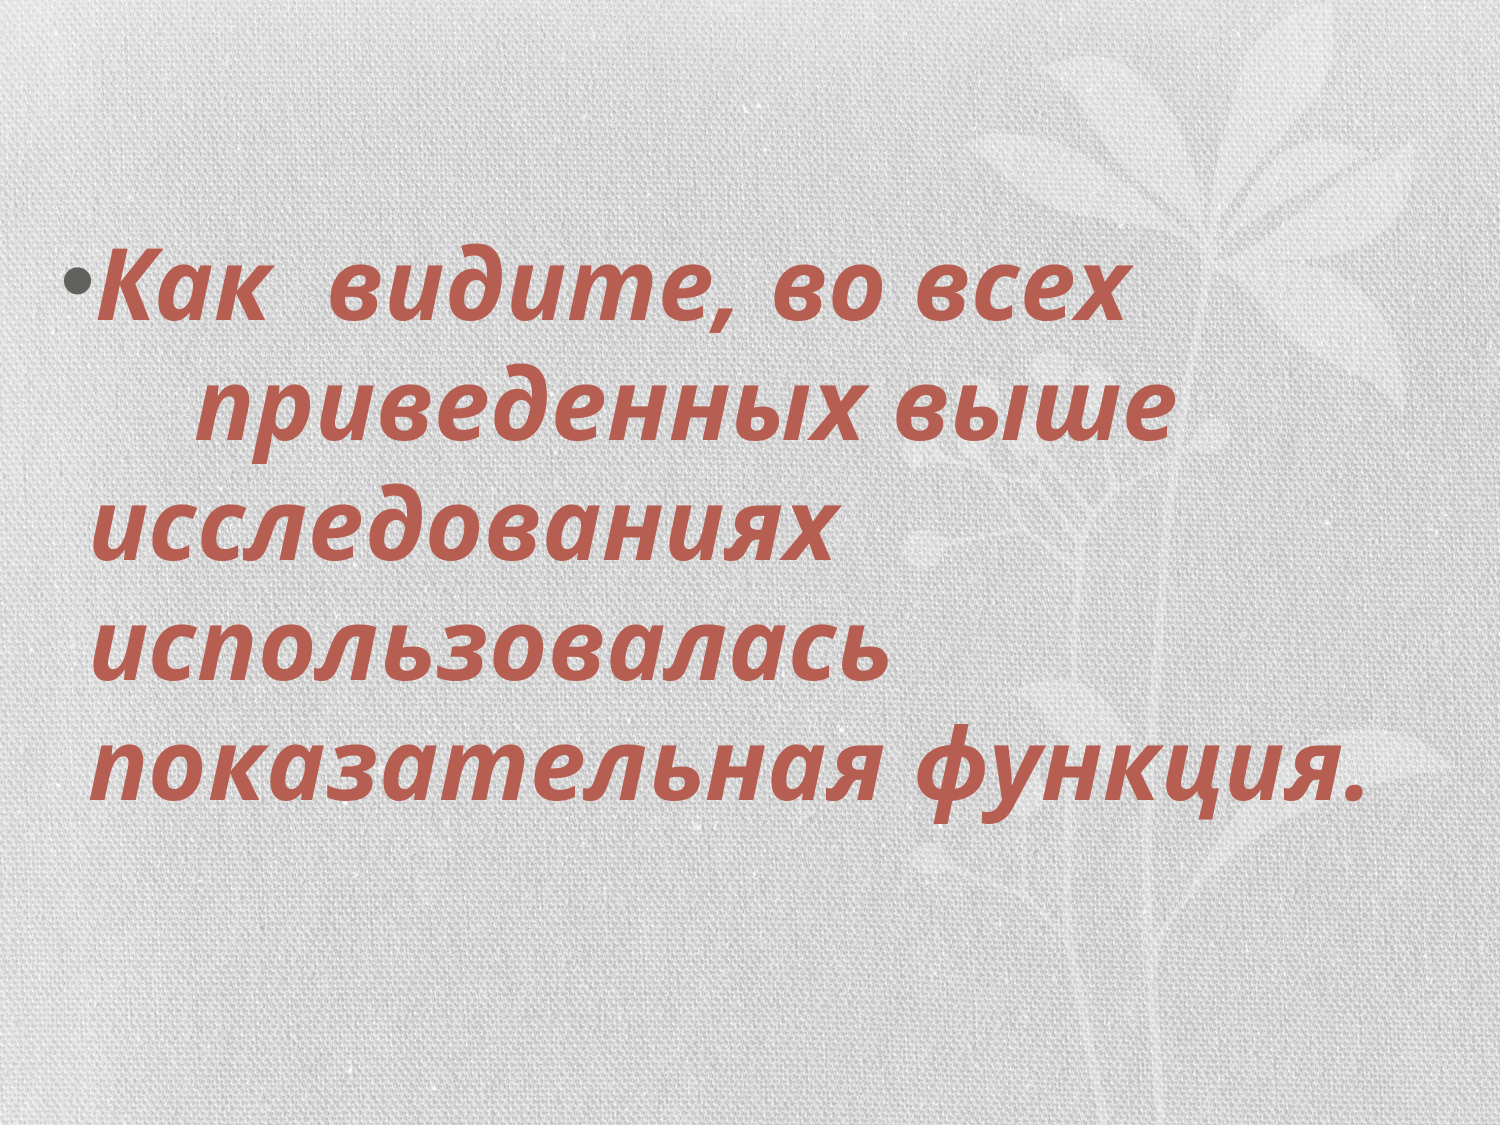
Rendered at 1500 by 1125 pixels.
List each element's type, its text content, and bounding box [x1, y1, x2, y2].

list Как видите, во всех приведенных выше исследованиях использовалась показательная функция. [45, 213, 1455, 1023]
